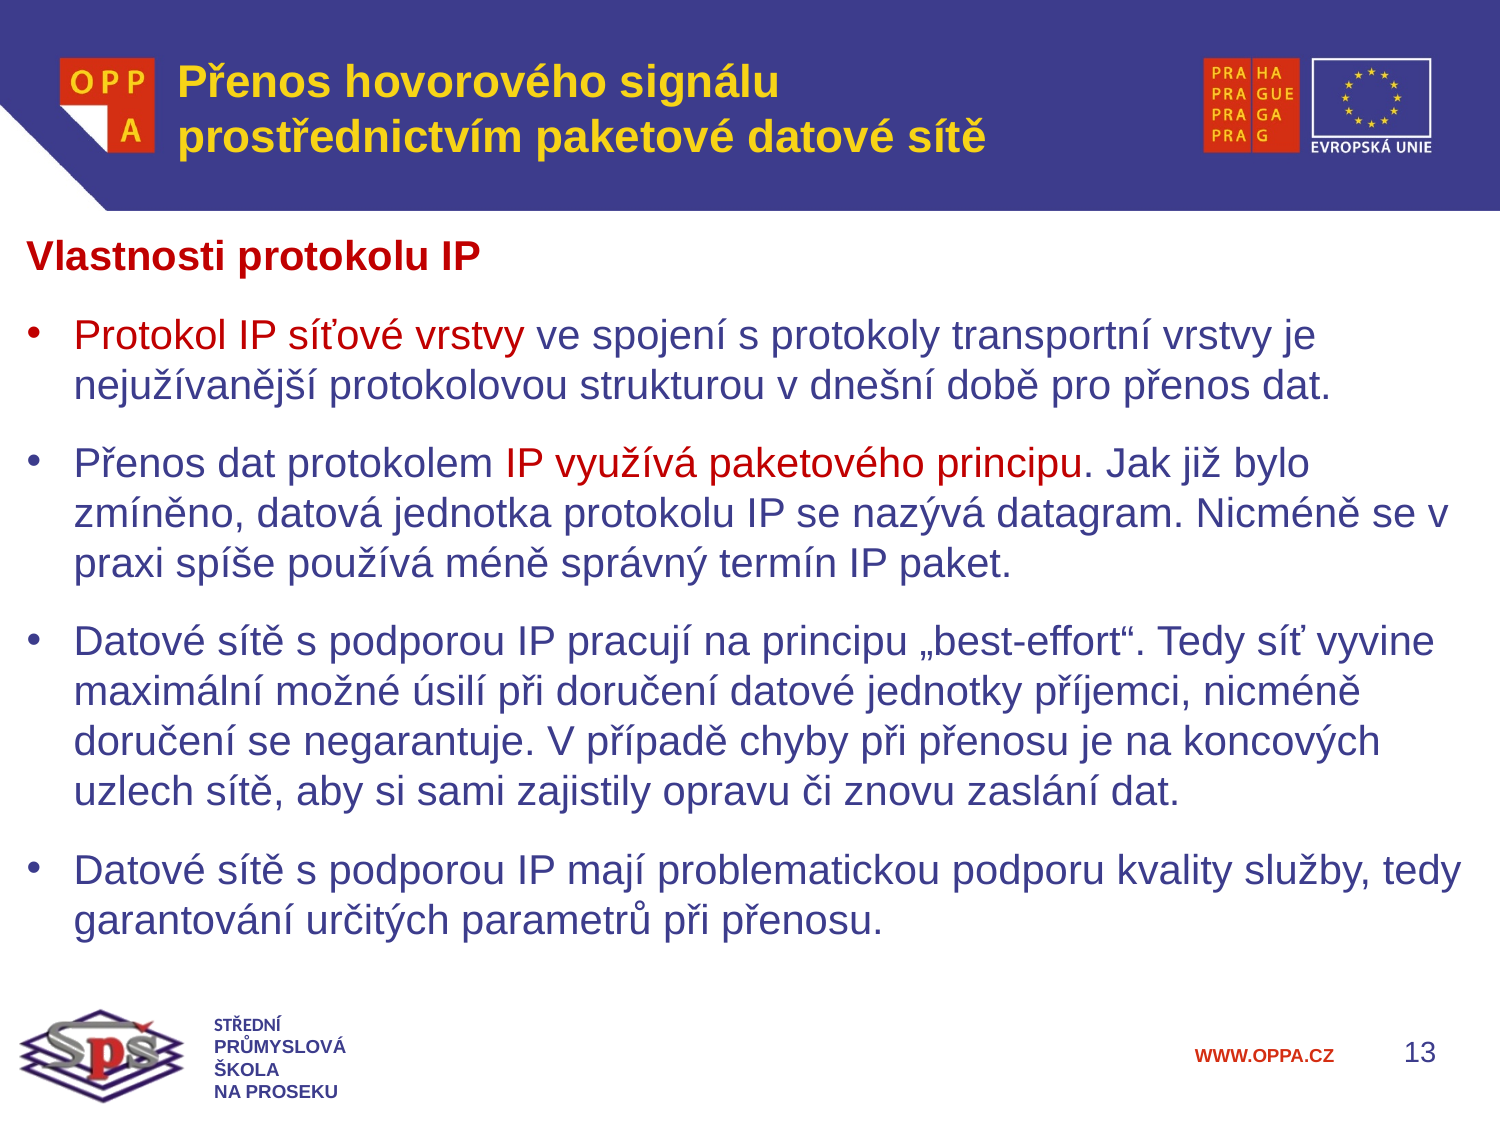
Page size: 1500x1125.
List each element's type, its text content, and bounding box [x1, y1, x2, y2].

picture [19, 1001, 186, 1107]
slide_number 13 [1339, 1015, 1437, 1069]
title Přenos hovorového signálu prostřednictvím paketové datové sítě [177, 38, 1137, 162]
picture [0, 0, 1500, 211]
text_box Vlastnosti protokolu IP Protokol IP síťové vrstvy ve spojení s protokoly transportní vrstvy je nejužívanější protokolovou strukturou v dnešní době pro přenos dat. Přenos dat protokolem IP využívá paketového principu. Jak již bylo zmíněno, datová jednotka protokolu IP se nazývá datagram. Nicméně se v praxi spíše používá méně správný termín IP paket. Datové sítě s podporou IP pracují na principu „best-effort“. Tedy síť vyvine maximální možné úsilí při doručení datové jednotky příjemci, nicméně doručení se negarantuje. V případě chyby při přenosu je na koncových uzlech sítě, aby si sami zajistily opravu či znovu zaslání dat. Datové sítě s podporou IP mají problematickou podporu kvality služby, tedy garantování určitých parametrů při přenosu. [11, 221, 1495, 950]
text_box STŘEDNÍ PRŮMYSLOVÁ ŠKOLA NA PROSEKU [199, 1004, 509, 1110]
